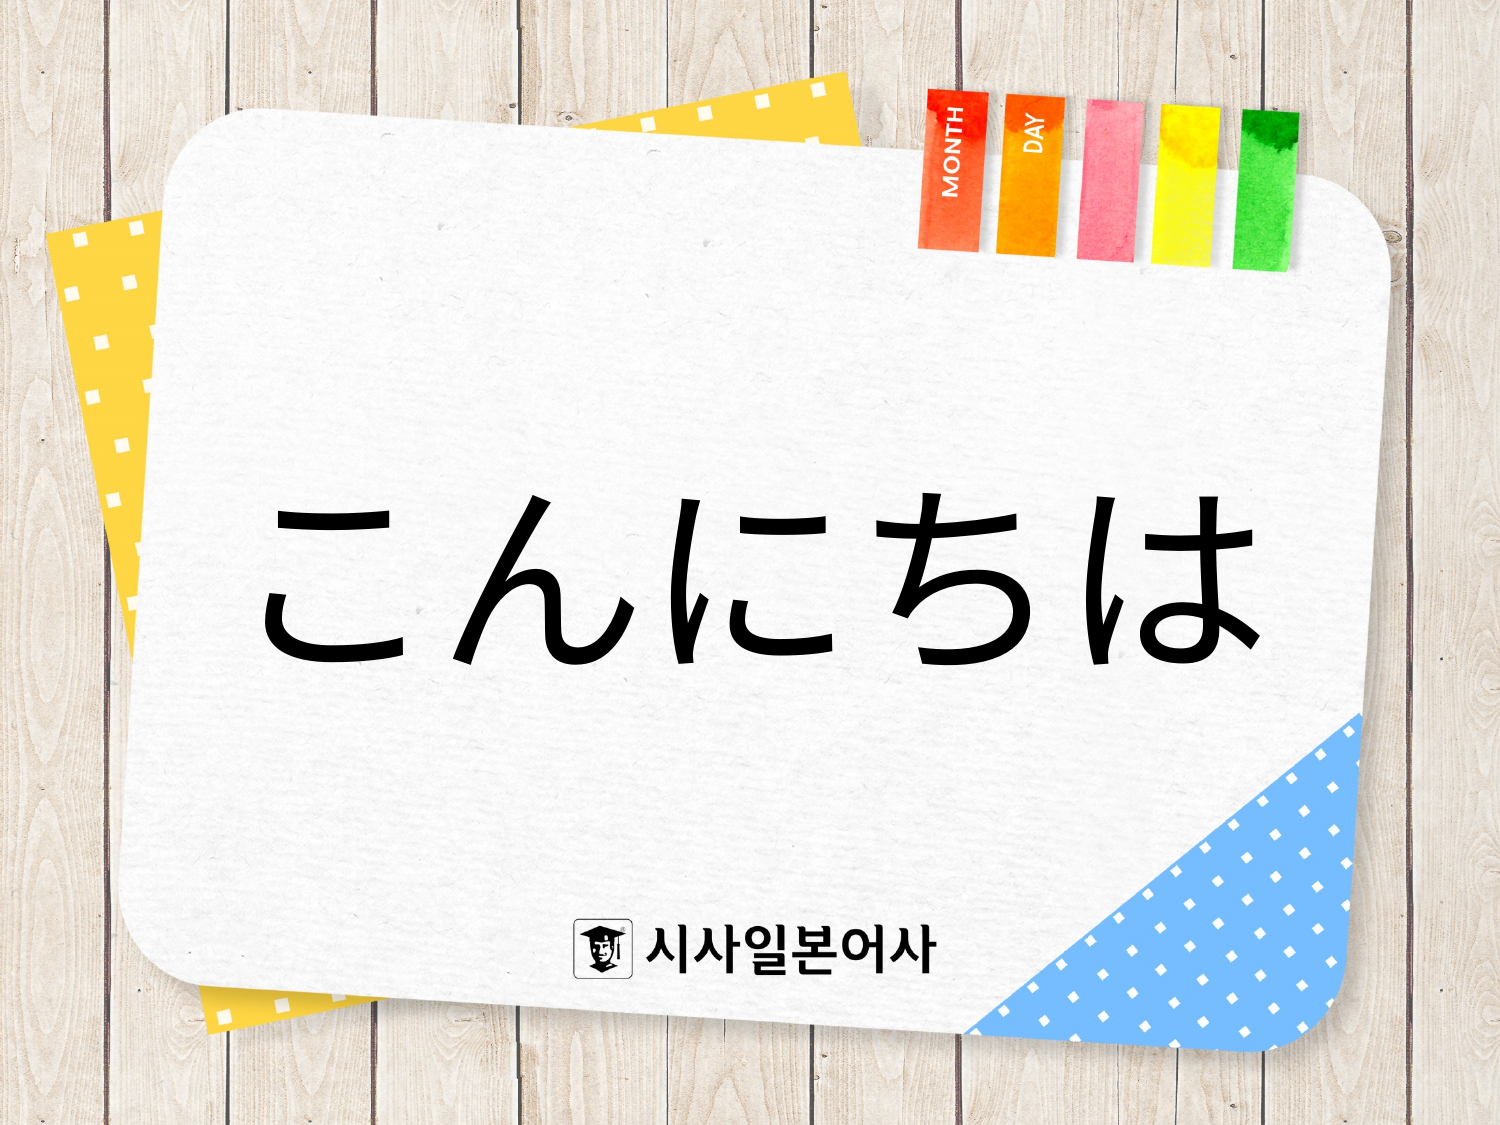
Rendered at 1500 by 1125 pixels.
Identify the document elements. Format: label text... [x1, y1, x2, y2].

picture [0, 0, 1500, 1125]
title こんにちは [75, 338, 1425, 811]
